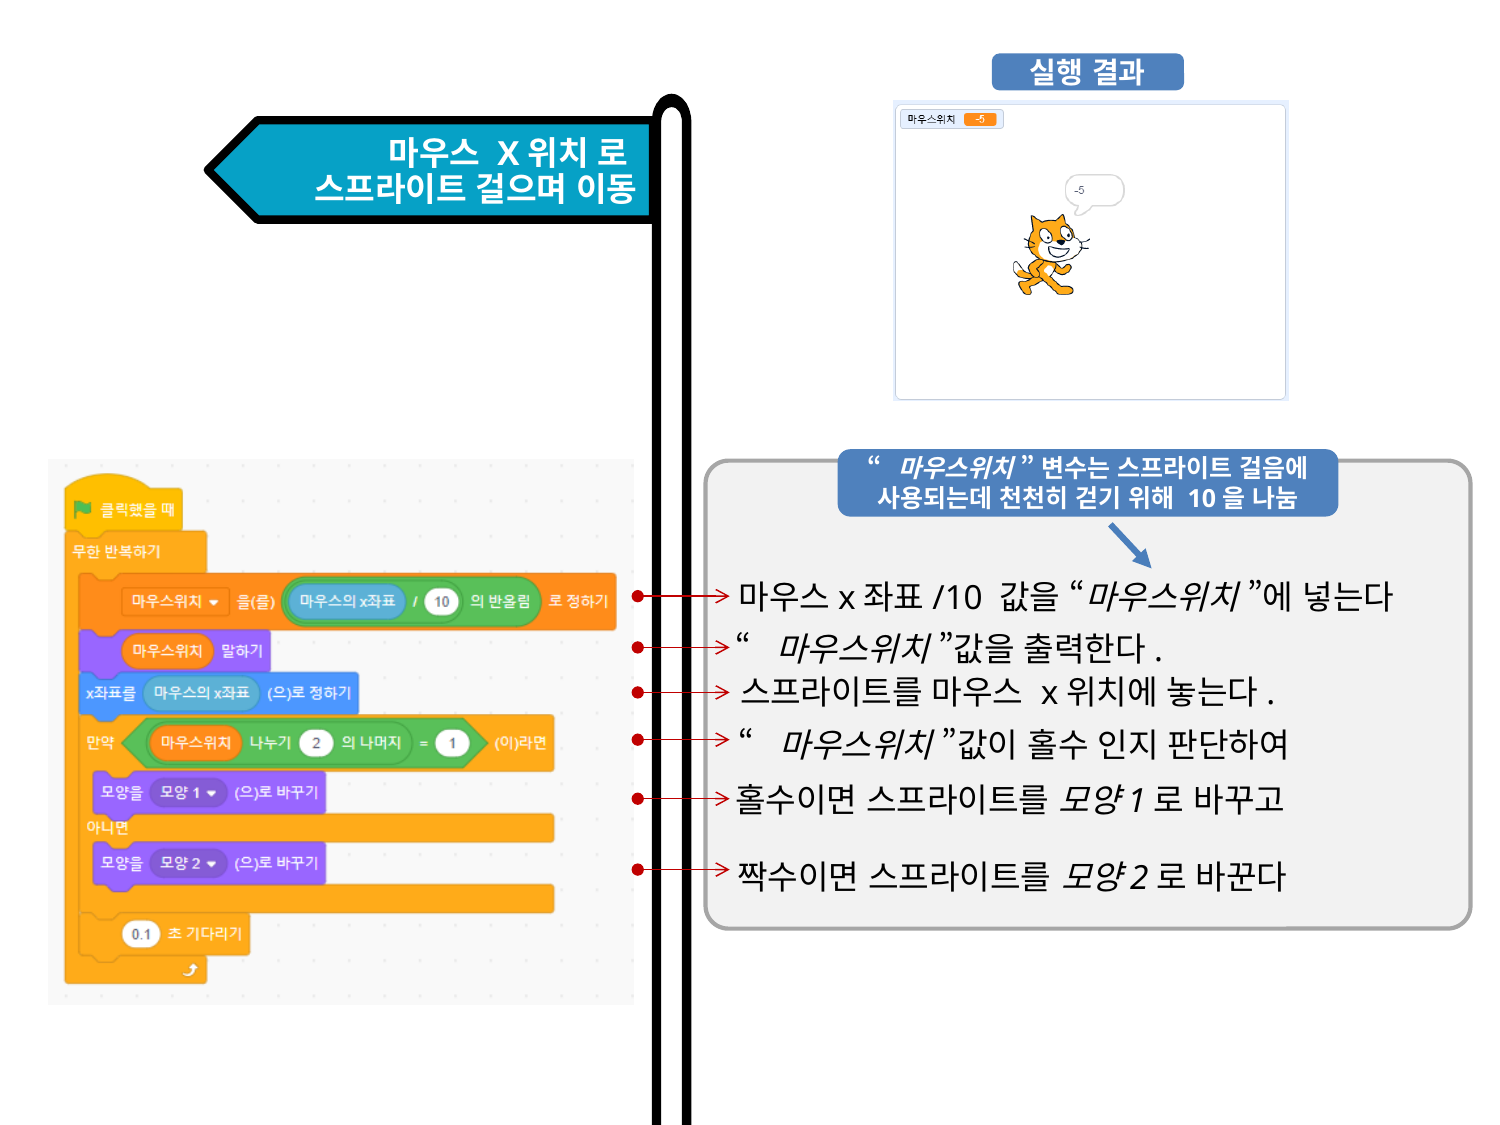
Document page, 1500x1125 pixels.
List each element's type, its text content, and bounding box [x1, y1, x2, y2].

text_box [703, 808, 1473, 868]
text_box [651, 701, 662, 739]
text_box [681, 656, 692, 691]
picture [892, 100, 1290, 401]
text_box [651, 877, 662, 1125]
text_box [703, 748, 723, 798]
picture [48, 459, 634, 1005]
text_box [703, 604, 723, 646]
text_box [681, 877, 692, 1125]
text_box 홀수이면 스프라이트를 모양1로 바꾸고 [720, 772, 1494, 827]
text_box [681, 604, 692, 646]
text_box [681, 701, 692, 739]
text_box [703, 656, 725, 691]
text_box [1110, 524, 1152, 569]
text_box [651, 93, 692, 595]
text_box “마우스위치 ”값을 출력한다. [720, 620, 1471, 676]
text_box 스프라이트를 마우스 x위치에 놓는다. [725, 663, 1499, 719]
text_box [651, 808, 662, 868]
text_box “마우스위치 ”값이 홀수 인지 판단하여 [723, 717, 1474, 772]
text_box 마우스x좌표/10 값을 “마우스위치 ”에 넣는다 [723, 568, 1497, 624]
text_box [651, 604, 662, 646]
text_box [703, 701, 725, 739]
text_box [703, 877, 1473, 931]
text_box [241, 120, 654, 220]
text_box [703, 458, 1473, 595]
text_box 마우스 X위치 로 스프라이트 걸으며 이동 [210, 136, 638, 209]
text_box [681, 808, 692, 868]
text_box [651, 656, 662, 691]
text_box [651, 749, 662, 798]
text_box 짝수이면 스프라이트를 모양2로 바꾼다 [722, 848, 1496, 904]
text_box “마우스위치 ” 변수는 스프라이트 걸음에 사용되는데 천천히 걷기 위해 10을 나눔 [837, 449, 1339, 517]
text_box [681, 749, 692, 798]
text_box 실행 결과 [991, 53, 1185, 91]
